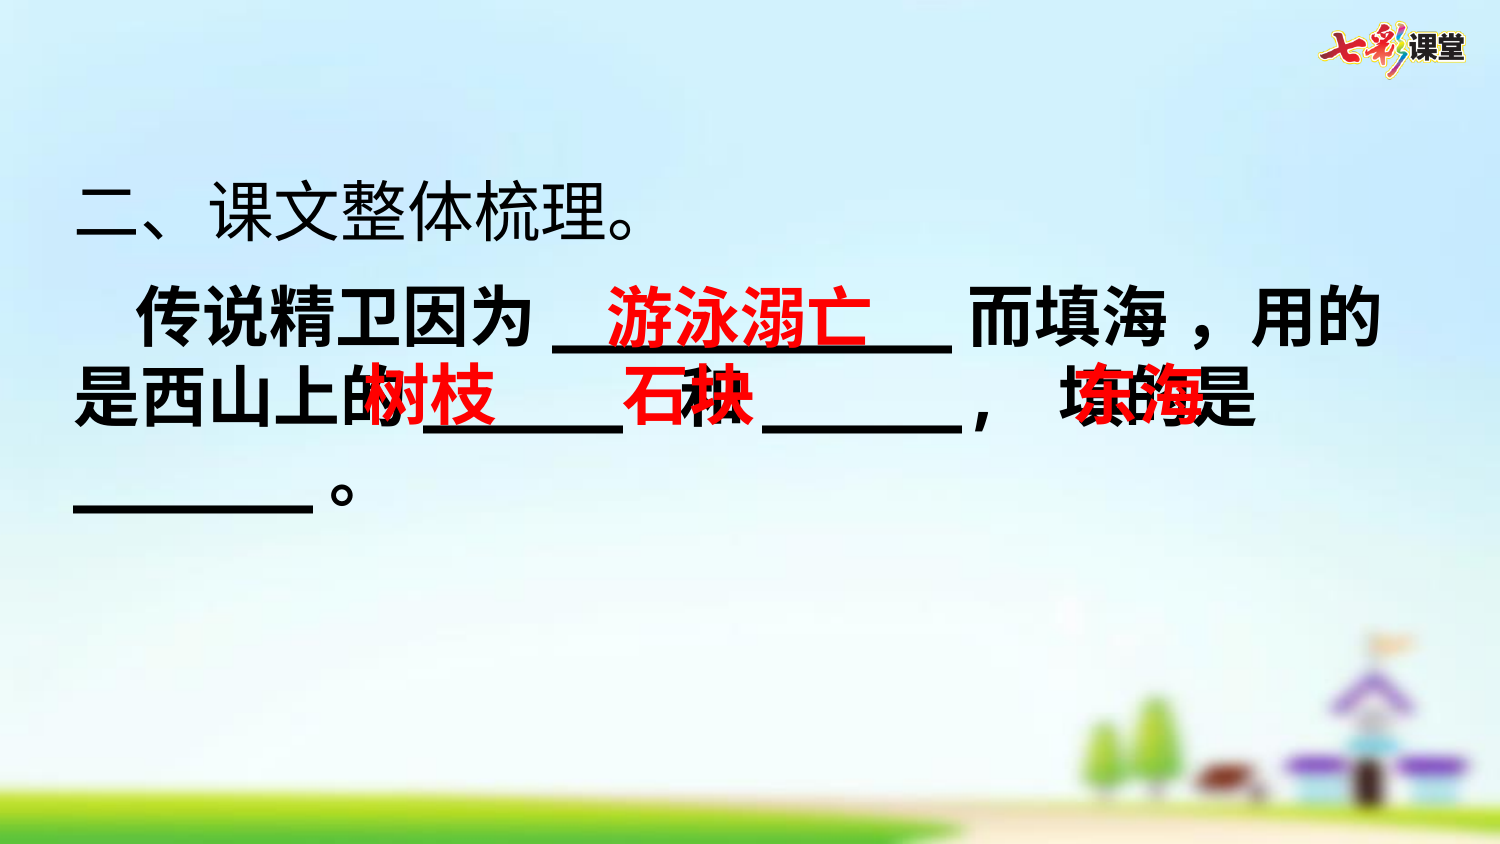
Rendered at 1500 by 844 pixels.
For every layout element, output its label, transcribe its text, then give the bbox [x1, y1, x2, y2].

text_box 石块 [608, 345, 786, 440]
text_box 二、课文整体梳理。 传说精卫因为__________而填海 ，用的是西山上的_____ 和_____, 填的是______。 [59, 162, 1436, 523]
text_box 树枝 [349, 345, 556, 440]
text_box 游泳溺亡 [591, 268, 946, 364]
picture [0, 0, 1500, 844]
text_box 东海 [1057, 345, 1235, 440]
